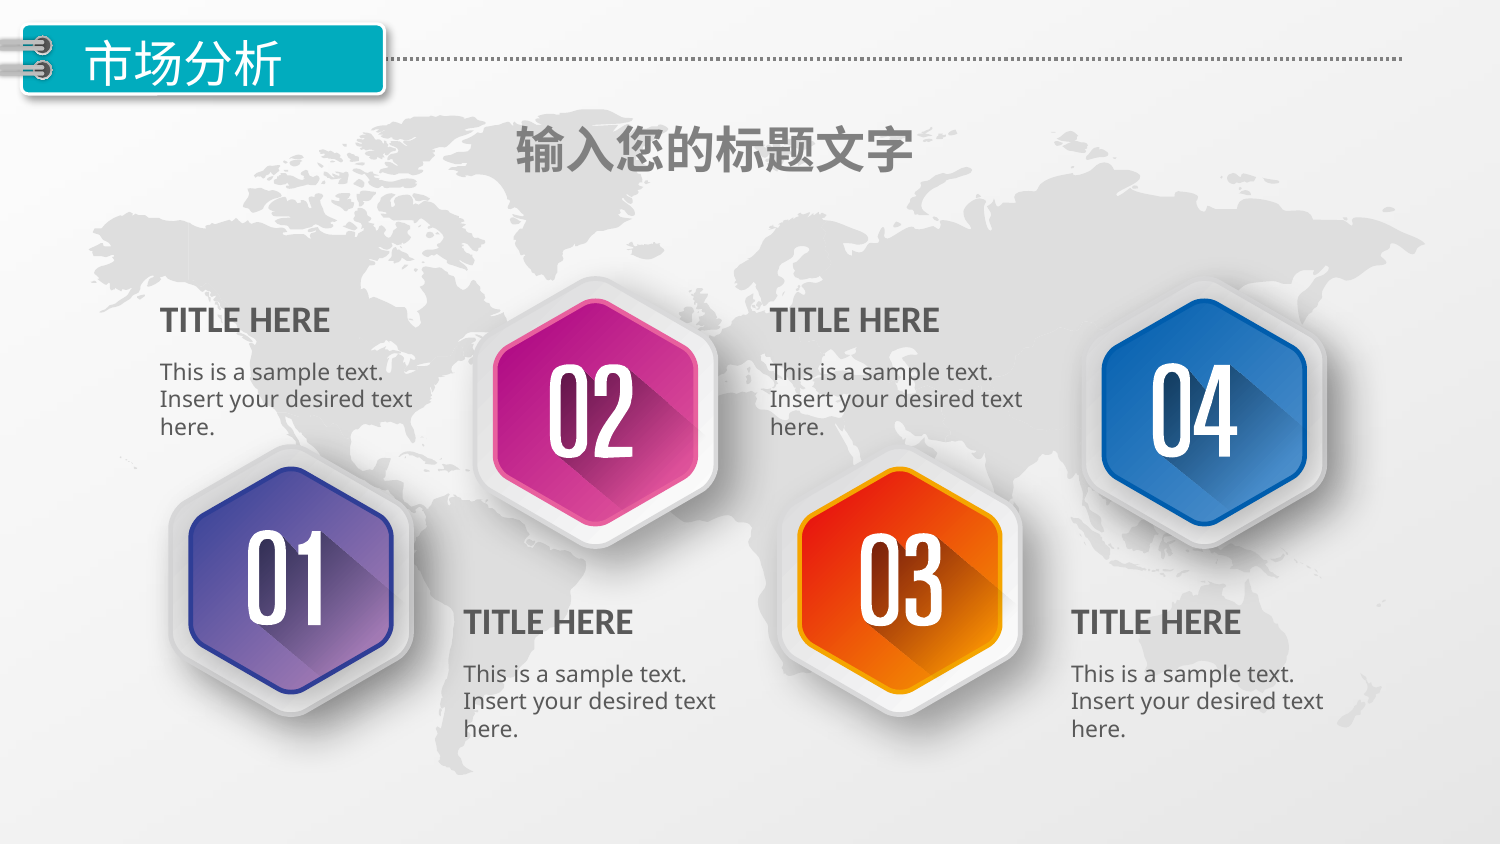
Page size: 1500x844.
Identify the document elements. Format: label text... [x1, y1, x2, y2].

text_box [247, 529, 412, 681]
text_box [170, 458, 272, 657]
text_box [0, 23, 385, 95]
text_box [274, 689, 308, 695]
text_box [779, 457, 1021, 715]
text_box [549, 364, 715, 513]
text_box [1152, 362, 1320, 512]
text_box [887, 689, 913, 693]
text_box [583, 521, 608, 525]
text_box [448, 589, 745, 751]
picture [0, 0, 1500, 844]
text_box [754, 287, 1052, 449]
text_box [188, 466, 392, 671]
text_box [145, 287, 442, 449]
text_box [1184, 519, 1225, 527]
text_box [1083, 278, 1230, 487]
text_box [1101, 298, 1306, 498]
text_box [495, 300, 695, 499]
text_box [475, 278, 716, 547]
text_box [1055, 589, 1353, 751]
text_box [860, 533, 1025, 681]
text_box 输入您的标题文字 [504, 112, 928, 184]
text_box [799, 468, 1000, 671]
